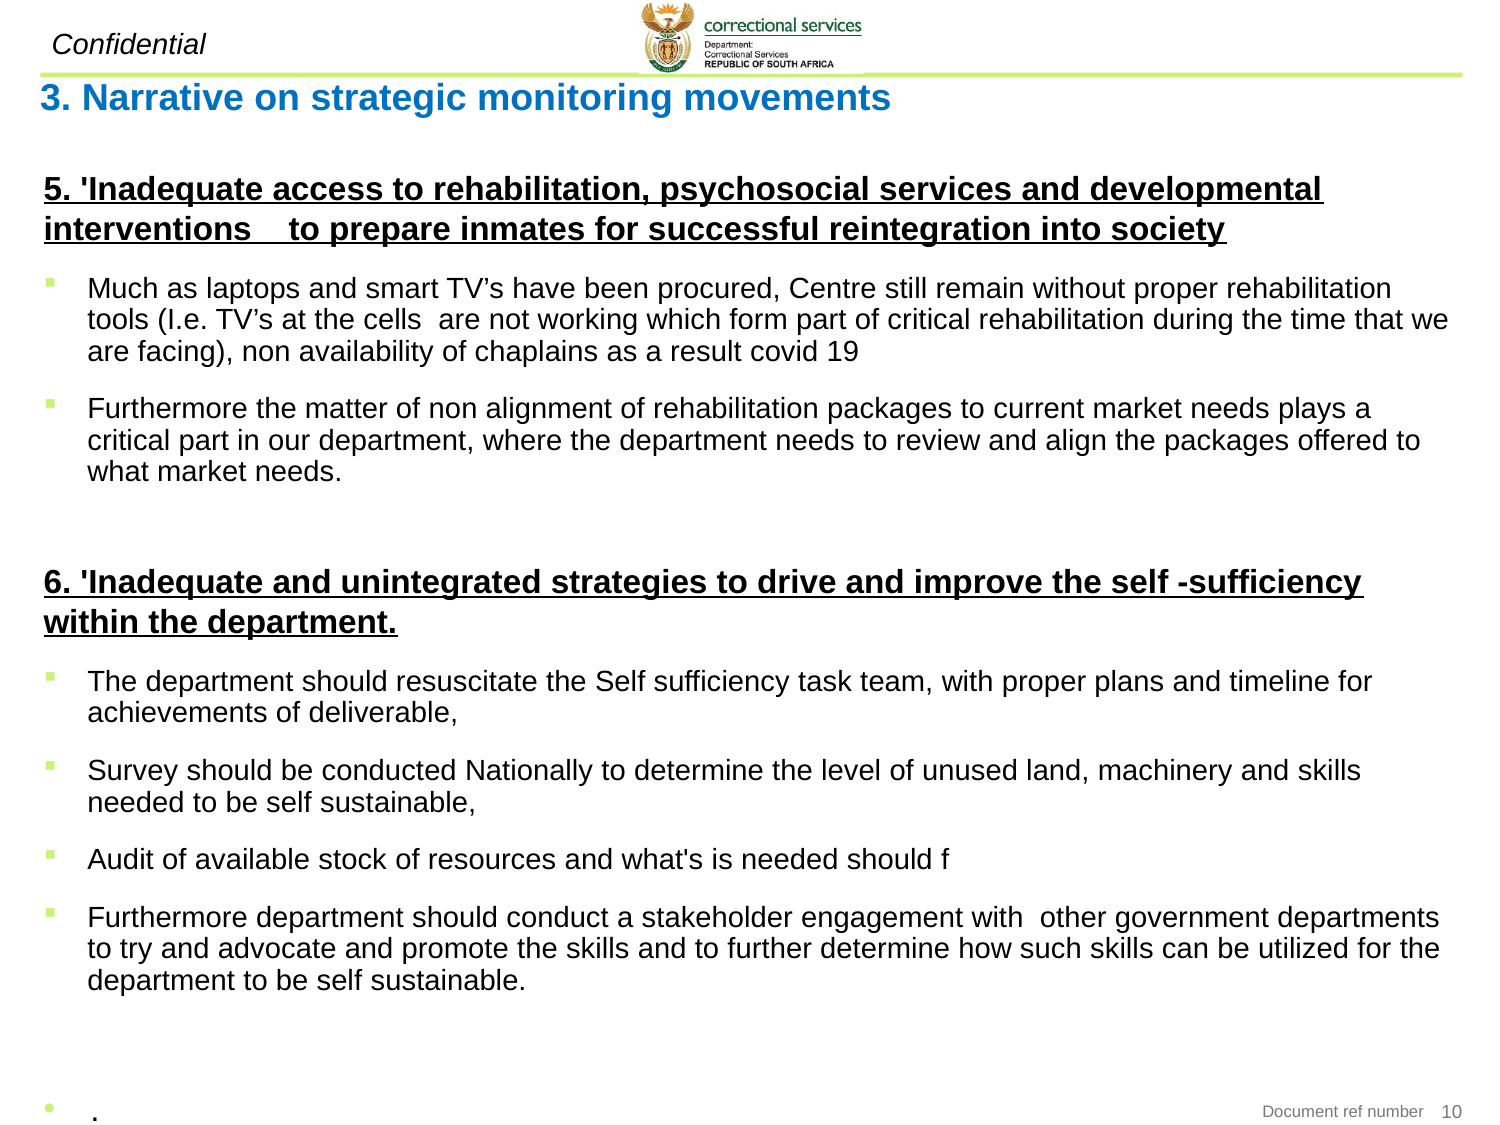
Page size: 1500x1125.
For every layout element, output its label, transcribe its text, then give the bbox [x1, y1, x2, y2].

picture [639, 0, 864, 74]
title 3. Narrative on strategic monitoring movements [39, 77, 1460, 120]
list 5. 'Inadequate access to rehabilitation, psychosocial services and developmental interventions to prepare inmates for successful reintegration into society Much as laptops and smart TV’s have been procured, Centre still remain without proper rehabilitation tools (I.e. TV’s at the cells are not working which form part of critical rehabilitation during the time that we are facing), non availability of chaplains as a result covid 19 Furthermore the matter of non alignment of rehabilitation packages to current market needs plays a critical part in our department, where the department needs to review and align the packages offered to what market needs. 6. 'Inadequate and unintegrated strategies to drive and improve the self -sufficiency within the department. The department should resuscitate the Self sufficiency task team, with proper plans and timeline for achievements of deliverable, Survey should be conducted Nationally to determine the level of unused land, machinery and skills needed to be self sustainable, Audit of available stock of resources and what's is needed should f Furthermore department should conduct a stakeholder engagement with other government departments to try and advocate and promote the skills and to further determine how such skills can be utilized for the department to be self sustainable. . [42, 166, 1463, 1125]
